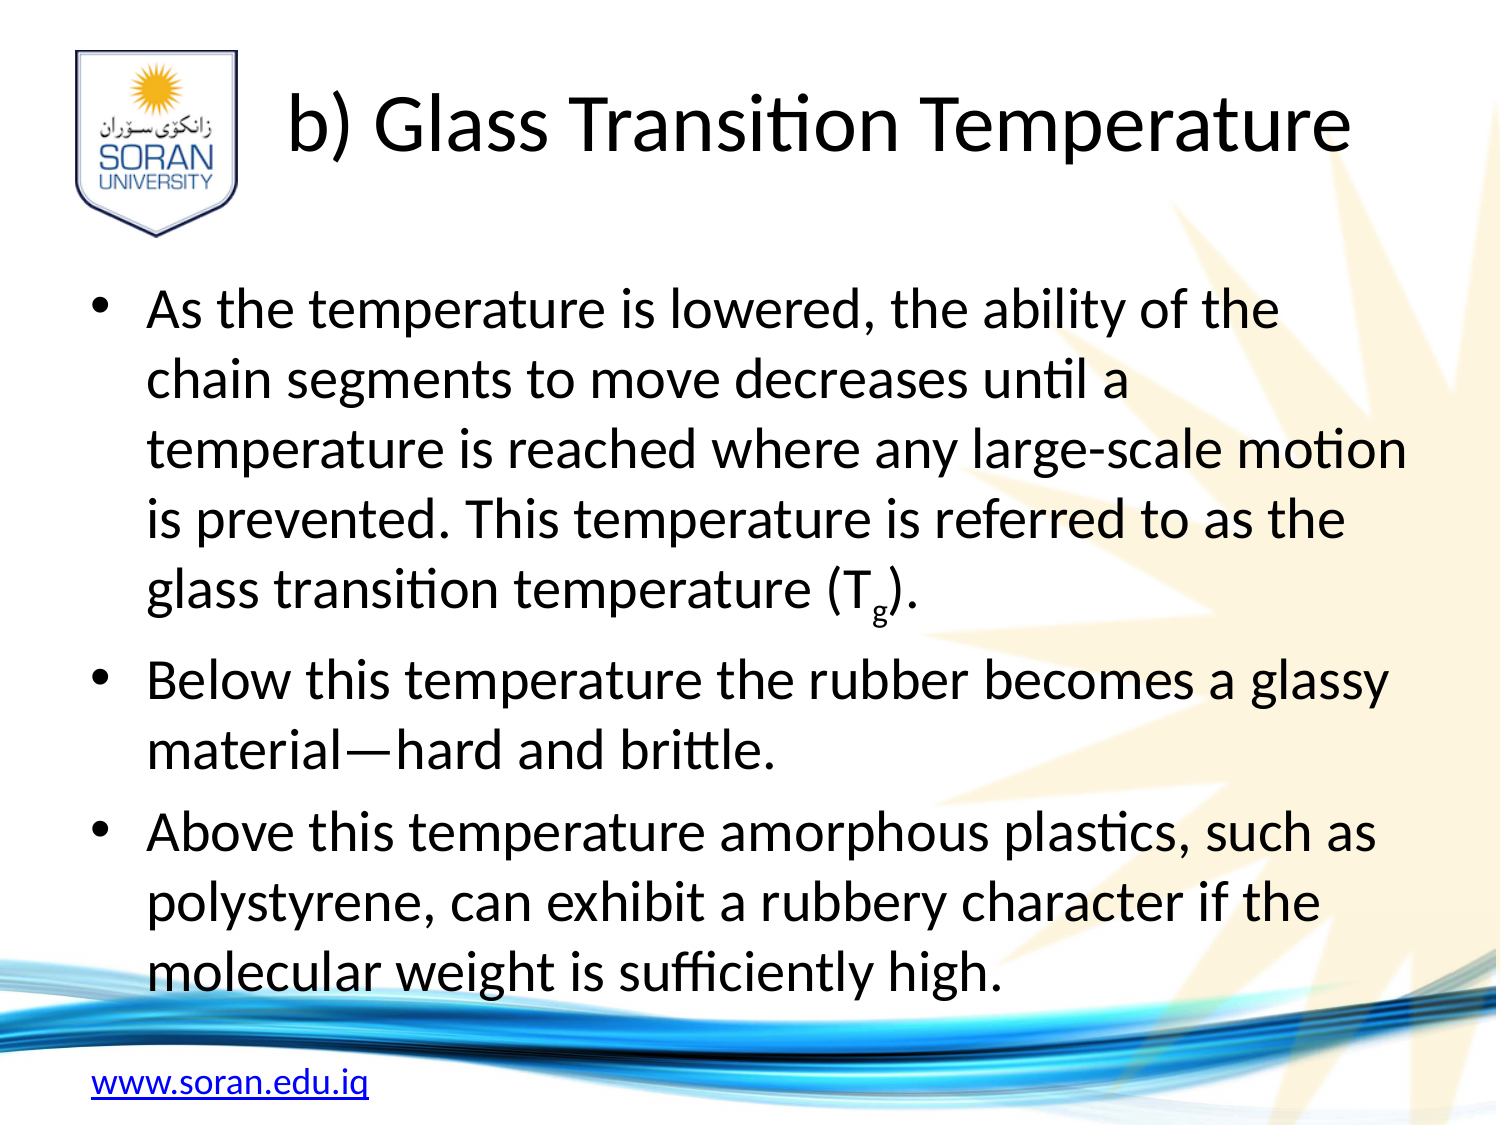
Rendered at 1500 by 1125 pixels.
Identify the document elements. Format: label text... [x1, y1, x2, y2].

picture [0, 99, 1500, 1125]
title b) Glass Transition Temperature [103, 59, 1397, 178]
picture [75, 50, 238, 238]
list As the temperature is lowered, the ability of the chain segments to move decreases until a temperature is reached where any large-scale motion is prevented. This temperature is referred to as the glass transition temperature (Tg). Below this temperature the rubber becomes a glassy material—hard and brittle. Above this temperature amorphous plastics, such as polystyrene, can exhibit a rubbery character if the molecular weight is sufficiently high. [75, 262, 1425, 1005]
